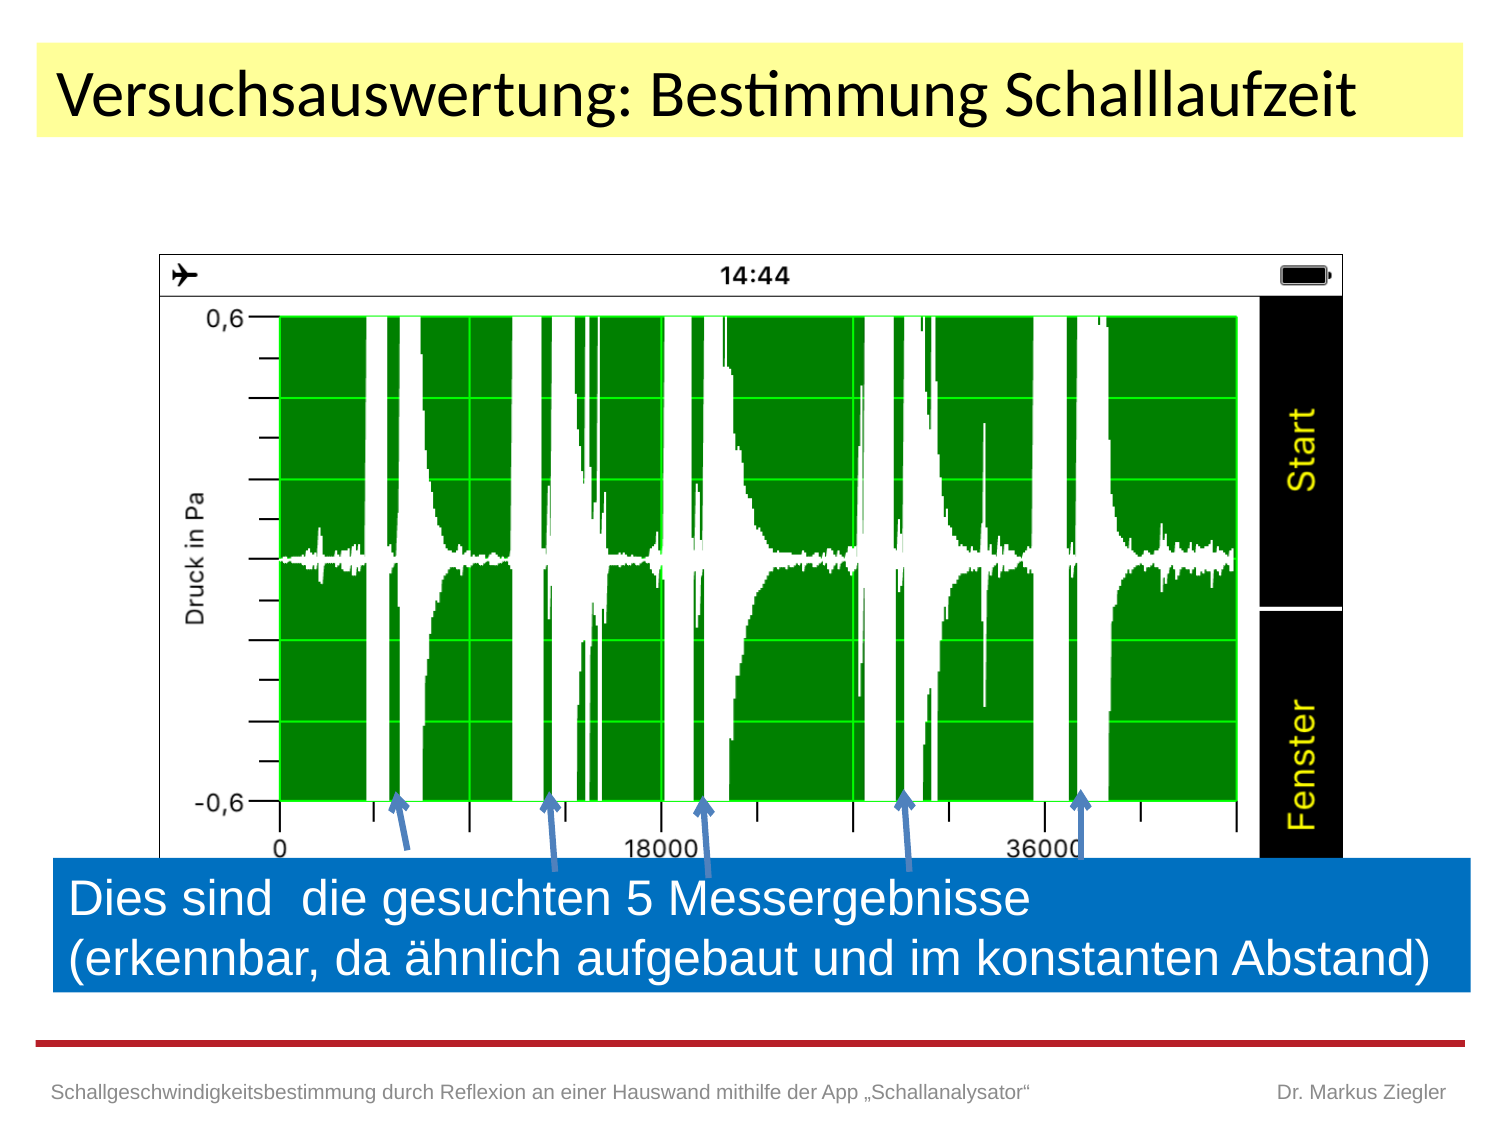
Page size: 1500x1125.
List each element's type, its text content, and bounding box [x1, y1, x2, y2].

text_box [903, 788, 910, 872]
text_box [395, 790, 408, 851]
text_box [702, 795, 709, 879]
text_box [548, 790, 556, 872]
footer Schallgeschwindigkeitsbestimmung durch Reflexion an einer Hauswand mithilfe der App „Schallanalysator“ Dr. Markus Ziegler [35, 1061, 1471, 1122]
text_box Dies sind die gesuchten 5 Messergebnisse (erkennbar, da ähnlich aufgebaut und im konstanten Abstand) [53, 857, 1471, 993]
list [159, 254, 1343, 922]
title Versuchsauswertung: Bestimmung Schalllaufzeit [41, 42, 1459, 149]
